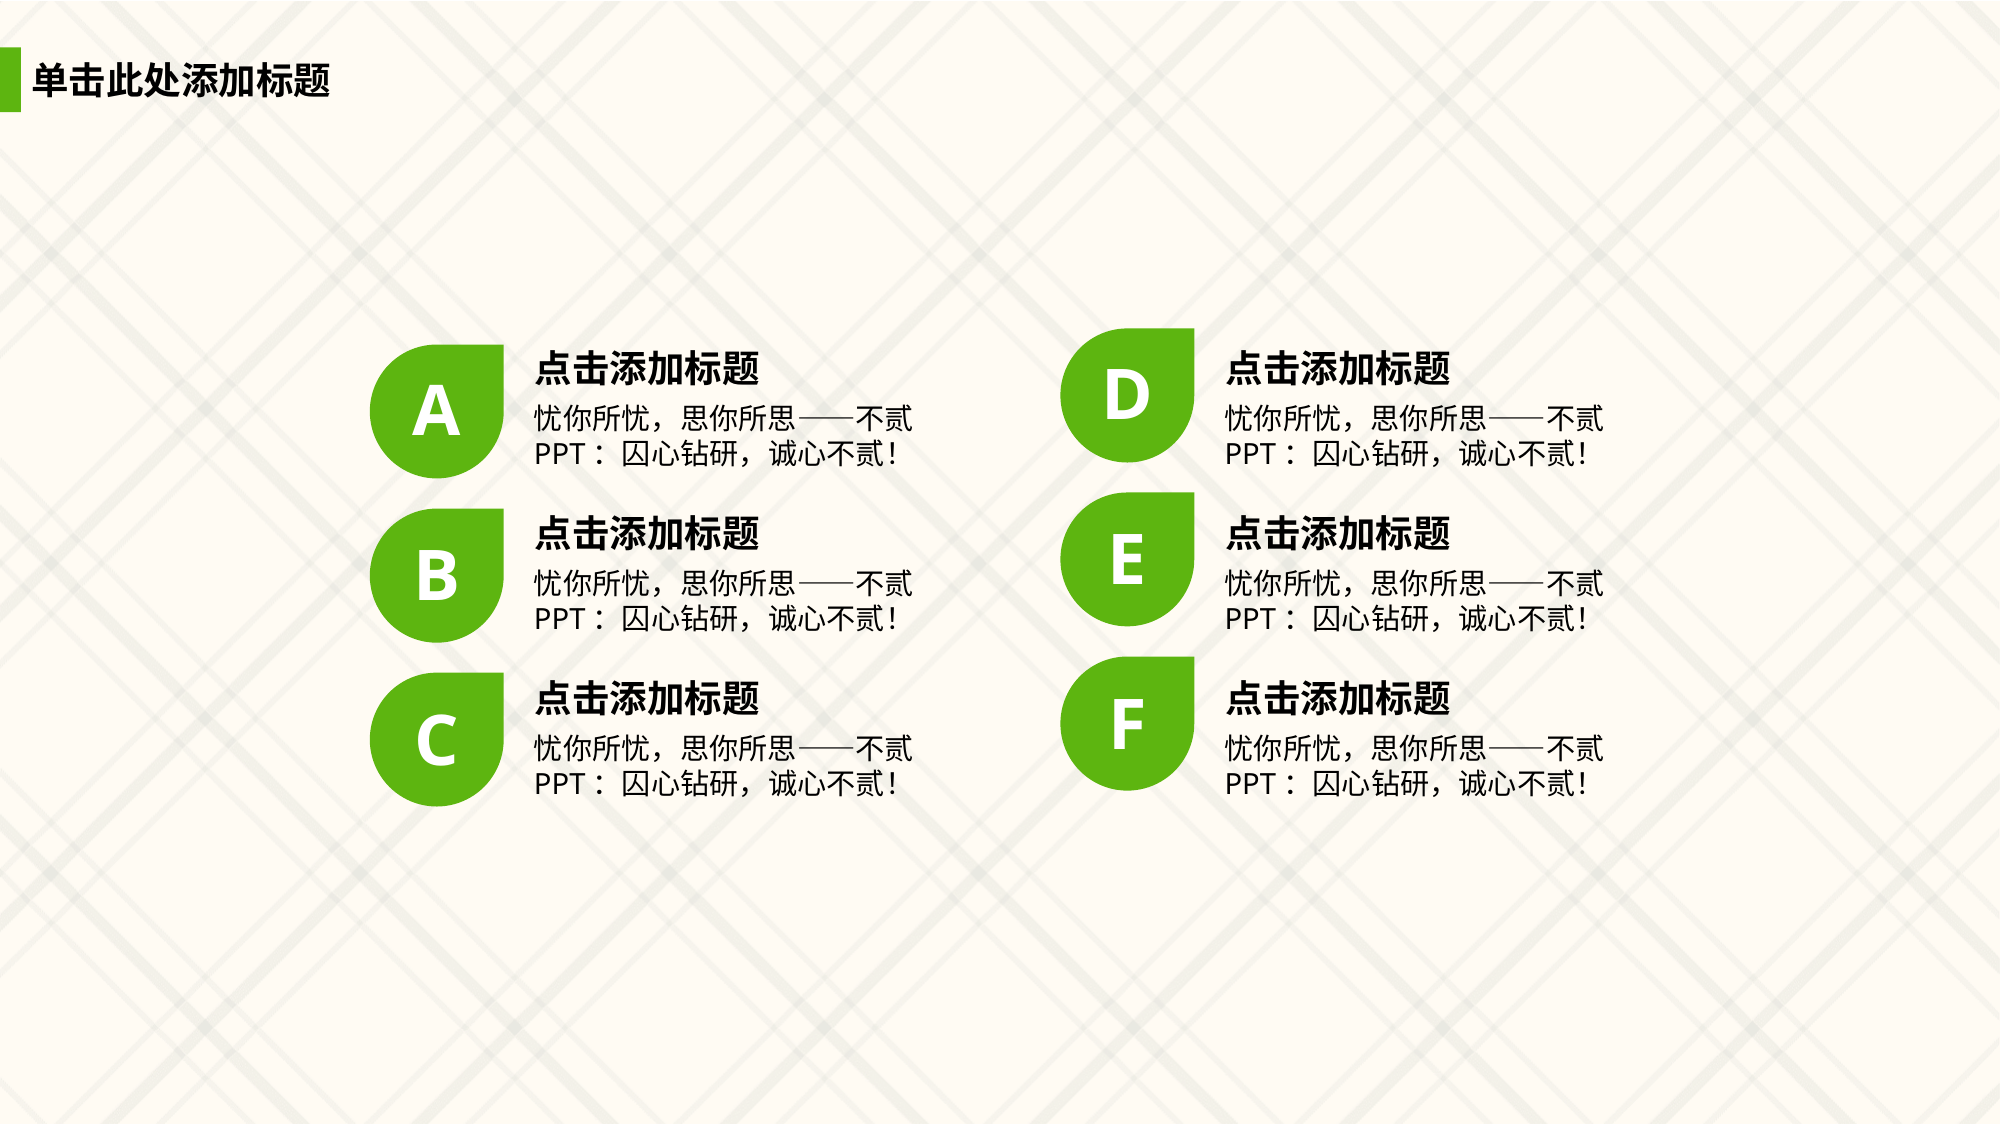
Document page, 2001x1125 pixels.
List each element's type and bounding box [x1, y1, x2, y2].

text_box [1224, 344, 1631, 472]
text_box [1224, 509, 1631, 637]
picture [0, 1, 2000, 1124]
text_box [0, 47, 363, 113]
text_box [534, 509, 940, 637]
text_box [534, 344, 940, 472]
text_box [1224, 674, 1631, 802]
text_box [534, 674, 940, 802]
